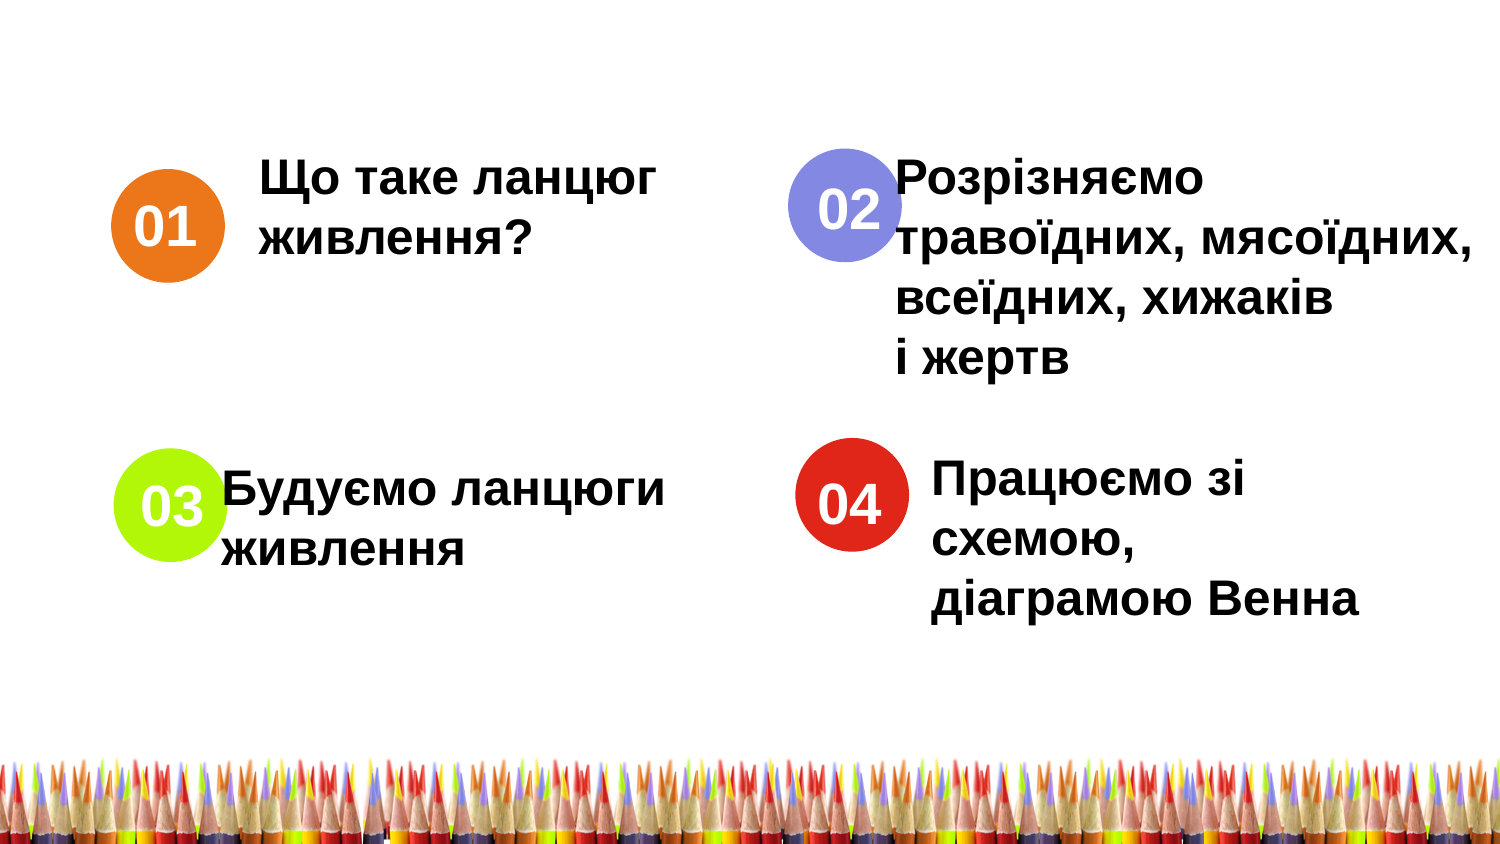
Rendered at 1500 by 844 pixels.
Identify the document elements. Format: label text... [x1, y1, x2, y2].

text_box [109, 194, 227, 285]
text_box 02 [802, 171, 879, 242]
picture [0, 756, 1500, 844]
text_box [810, 536, 895, 554]
text_box 04 [802, 465, 902, 536]
text_box 01 [118, 187, 218, 258]
text_box Працюємо зі схемою, діаграмою Венна [916, 437, 1424, 633]
text_box [789, 146, 879, 265]
text_box 03 [125, 468, 206, 539]
text_box [123, 166, 213, 187]
text_box [793, 435, 912, 527]
text_box Що таке ланцюг живлення? [243, 137, 789, 272]
text_box Будуємо ланцюги живлення [206, 448, 789, 583]
text_box Розрізняємо травоїдних, мясоїдних, всеїдних, хижаків і жертв [879, 137, 1500, 392]
text_box [111, 446, 206, 565]
